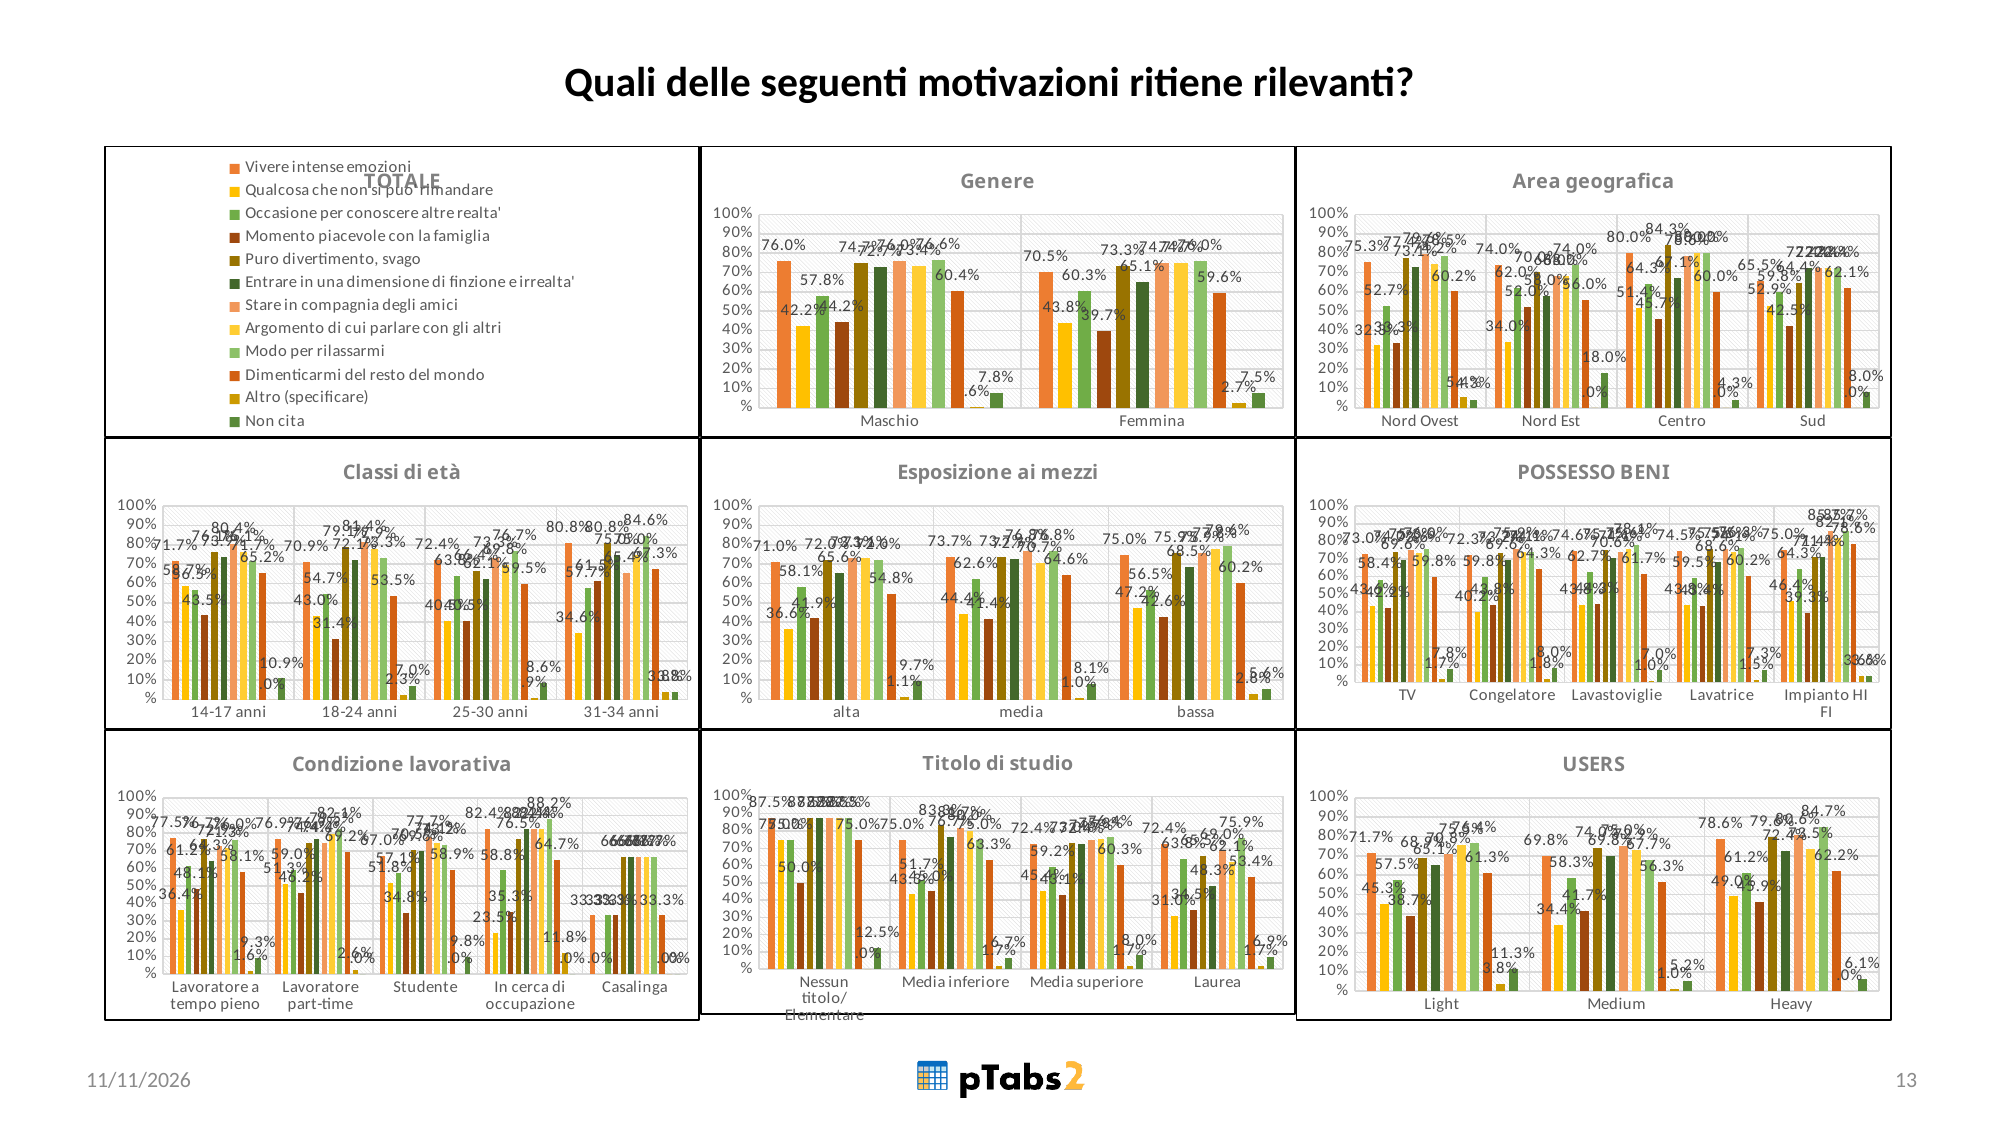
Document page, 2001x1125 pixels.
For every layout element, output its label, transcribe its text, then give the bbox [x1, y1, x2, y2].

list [913, 1058, 1087, 1100]
title Quali delle seguenti motivazioni ritiene rilevanti? [104, 52, 1875, 115]
slide_number 13 [1482, 1055, 1933, 1103]
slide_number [70, 1055, 512, 1103]
chart [104, 145, 1892, 1021]
